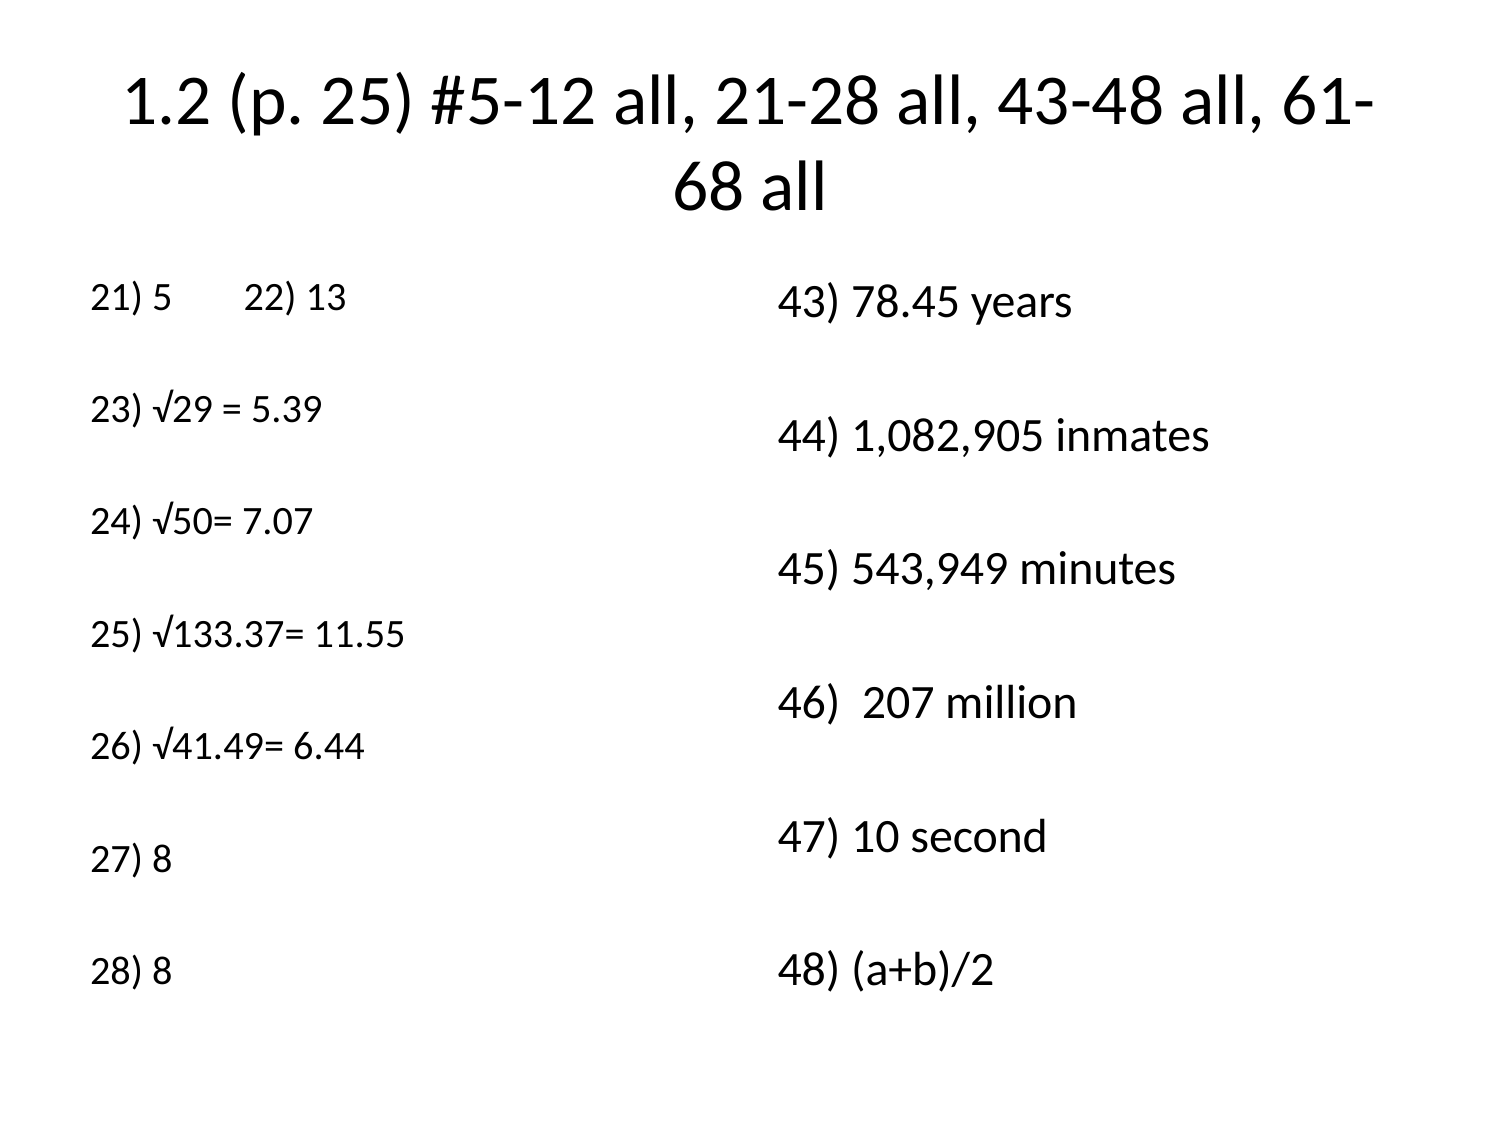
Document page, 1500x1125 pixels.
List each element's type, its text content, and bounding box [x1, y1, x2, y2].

list 21) 5 22) 13 23) √29 = 5.39 24) √50= 7.07 25) √133.37= 11.55 26) √41.49= 6.44 27) 8 28) 8 [75, 262, 738, 1005]
title 1.2 (p. 25) #5-12 all, 21-28 all, 43-48 all, 61-68 all [75, 45, 1425, 233]
list 43) 78.45 years 44) 1,082,905 inmates 45) 543,949 minutes 46) 207 million 47) 10 second 48) (a+b)/2 [762, 262, 1425, 1005]
